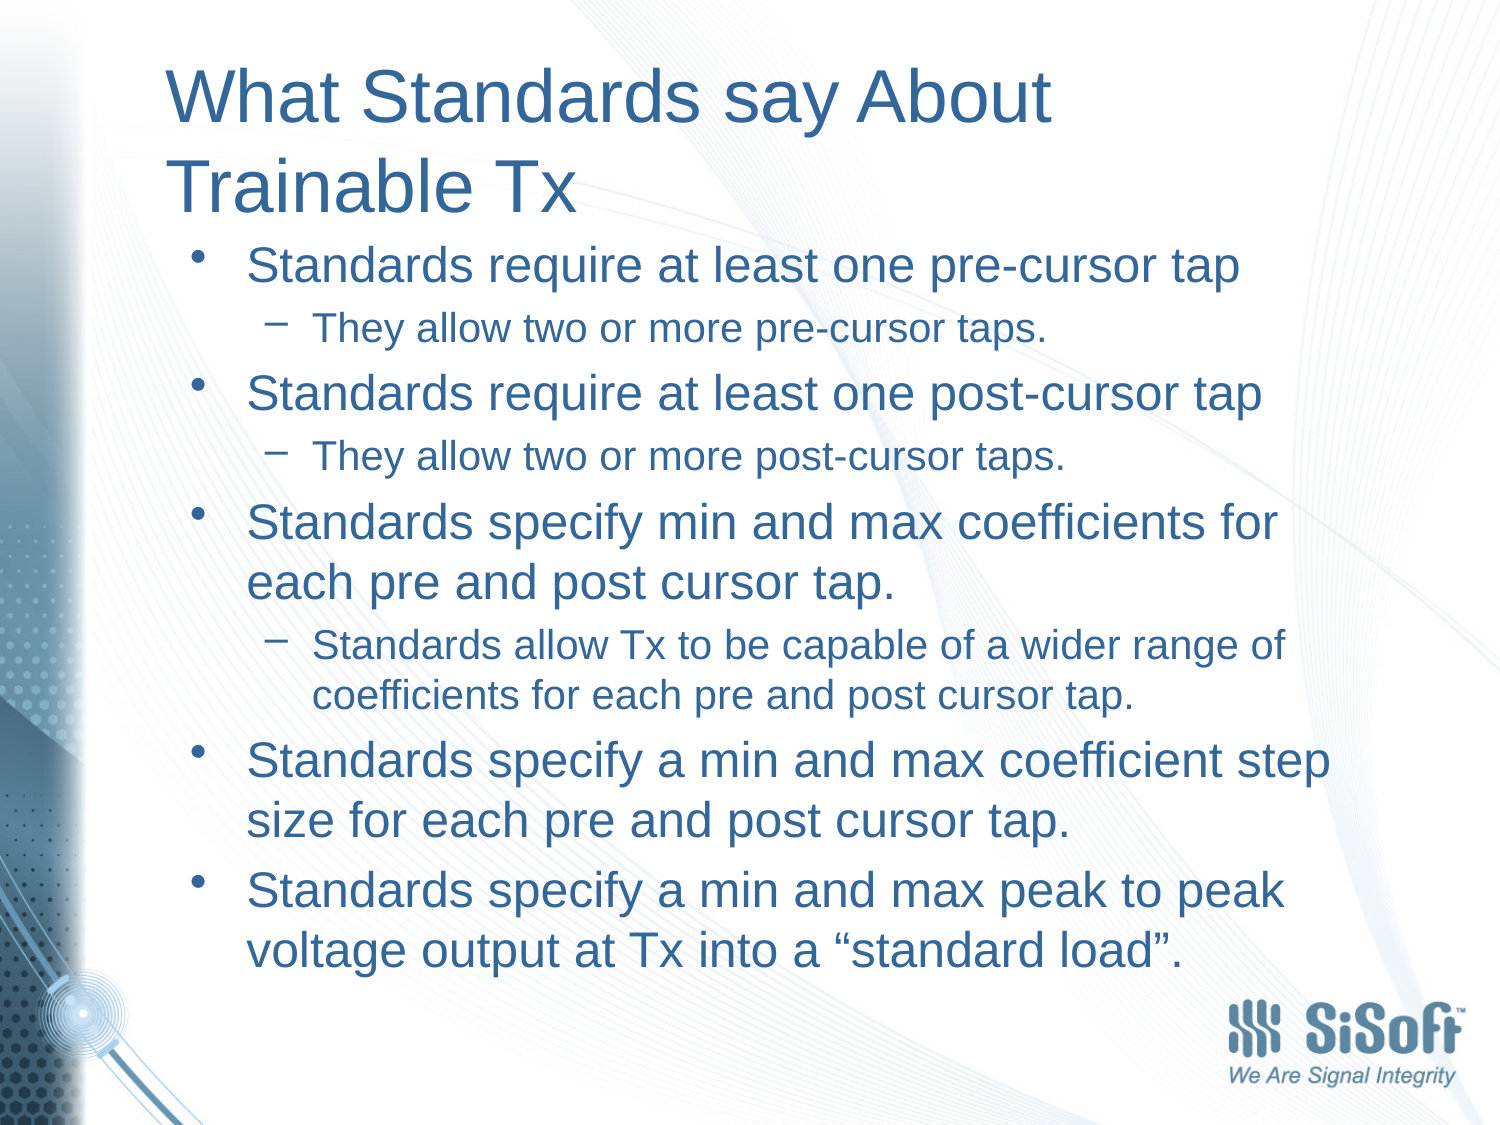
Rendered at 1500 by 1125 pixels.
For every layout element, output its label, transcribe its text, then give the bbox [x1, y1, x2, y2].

picture [0, 0, 1500, 1125]
list Standards require at least one pre-cursor tap They allow two or more pre-cursor taps. Standards require at least one post-cursor tap They allow two or more post-cursor taps. Standards specify min and max coefficients for each pre and post cursor tap. Standards allow Tx to be capable of a wider range of coefficients for each pre and post cursor tap. Standards specify a min and max coefficient step size for each pre and post cursor tap. Standards specify a min and max peak to peak voltage output at Tx into a “standard load”. [174, 224, 1350, 988]
title What Standards say About Trainable Tx [150, 50, 1300, 225]
